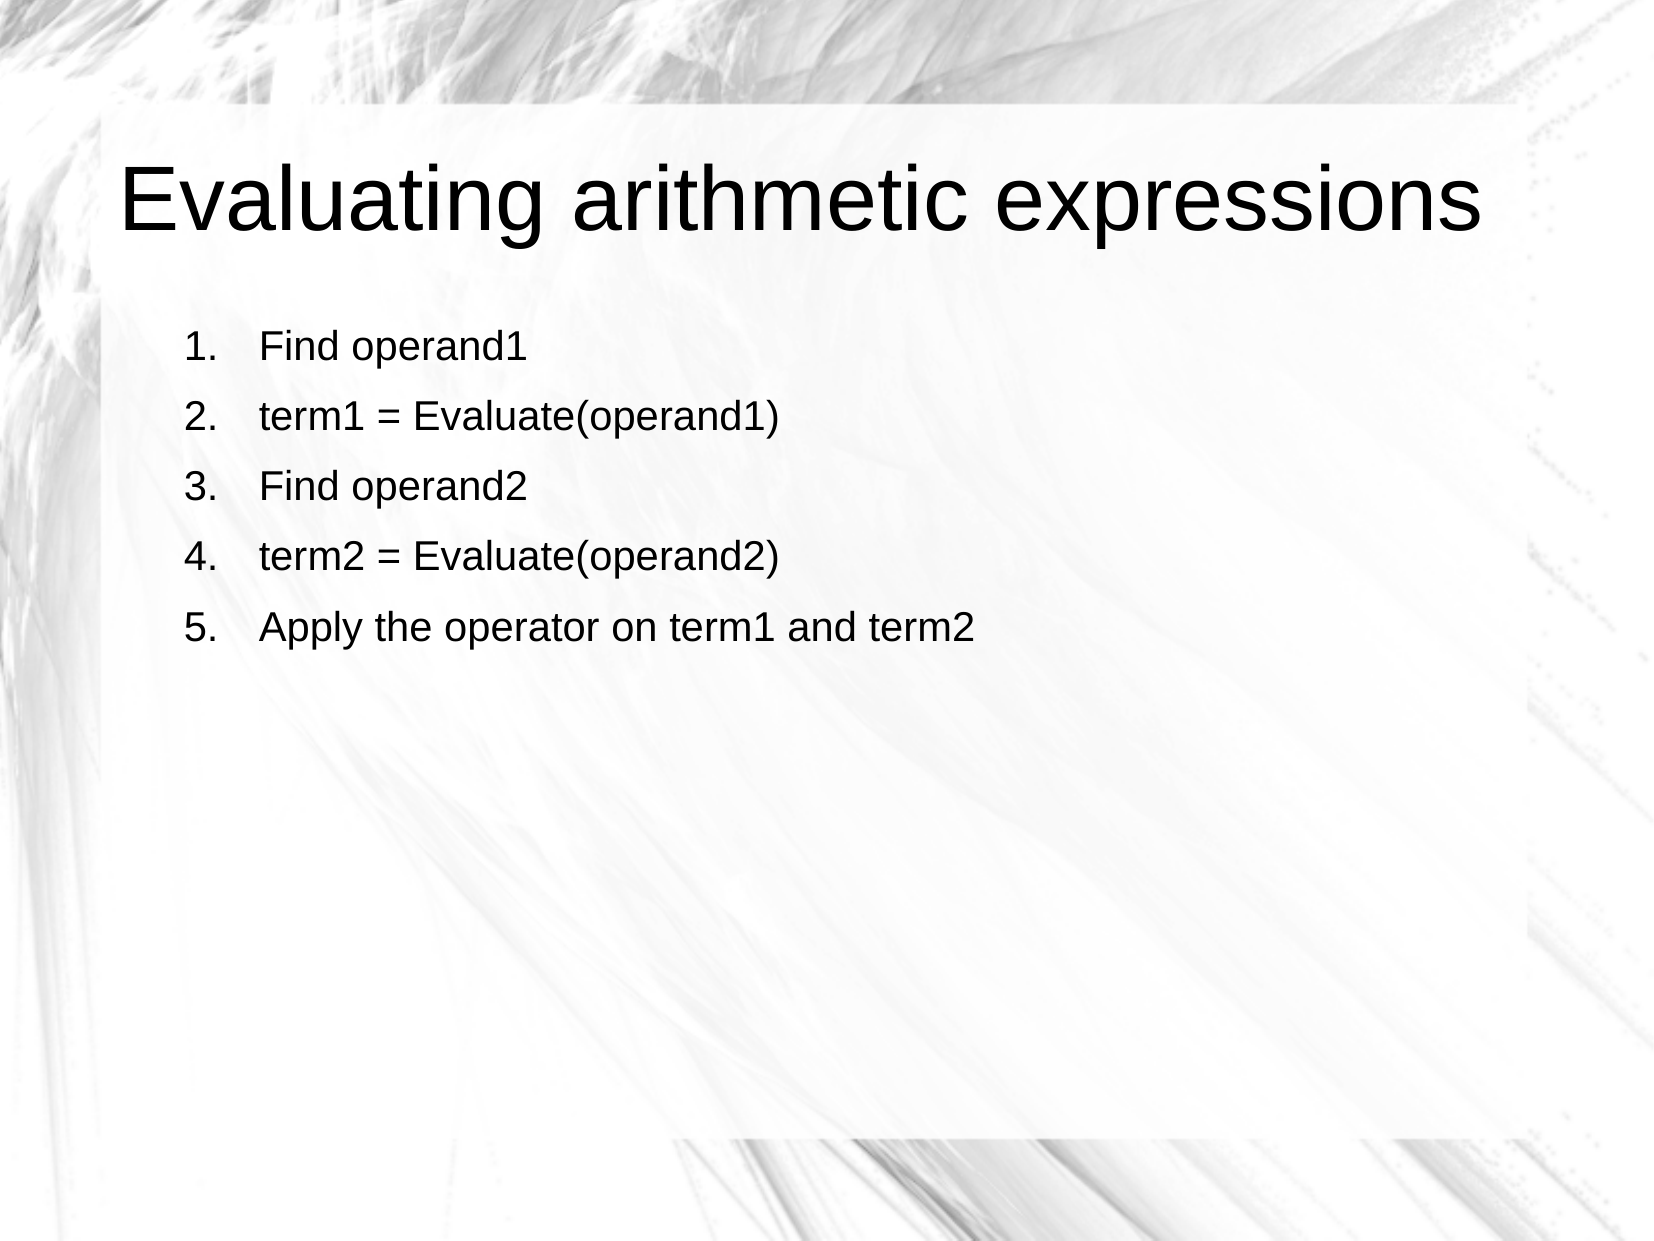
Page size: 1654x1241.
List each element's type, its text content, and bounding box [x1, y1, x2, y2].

list Find operand1 term1 = Evaluate(operand1) Find operand2 term2 = Evaluate(operand2) Apply the operator on term1 and term2 [118, 319, 1571, 1109]
title Evaluating arithmetic expressions [118, 93, 1506, 299]
picture [0, 0, 1654, 1241]
